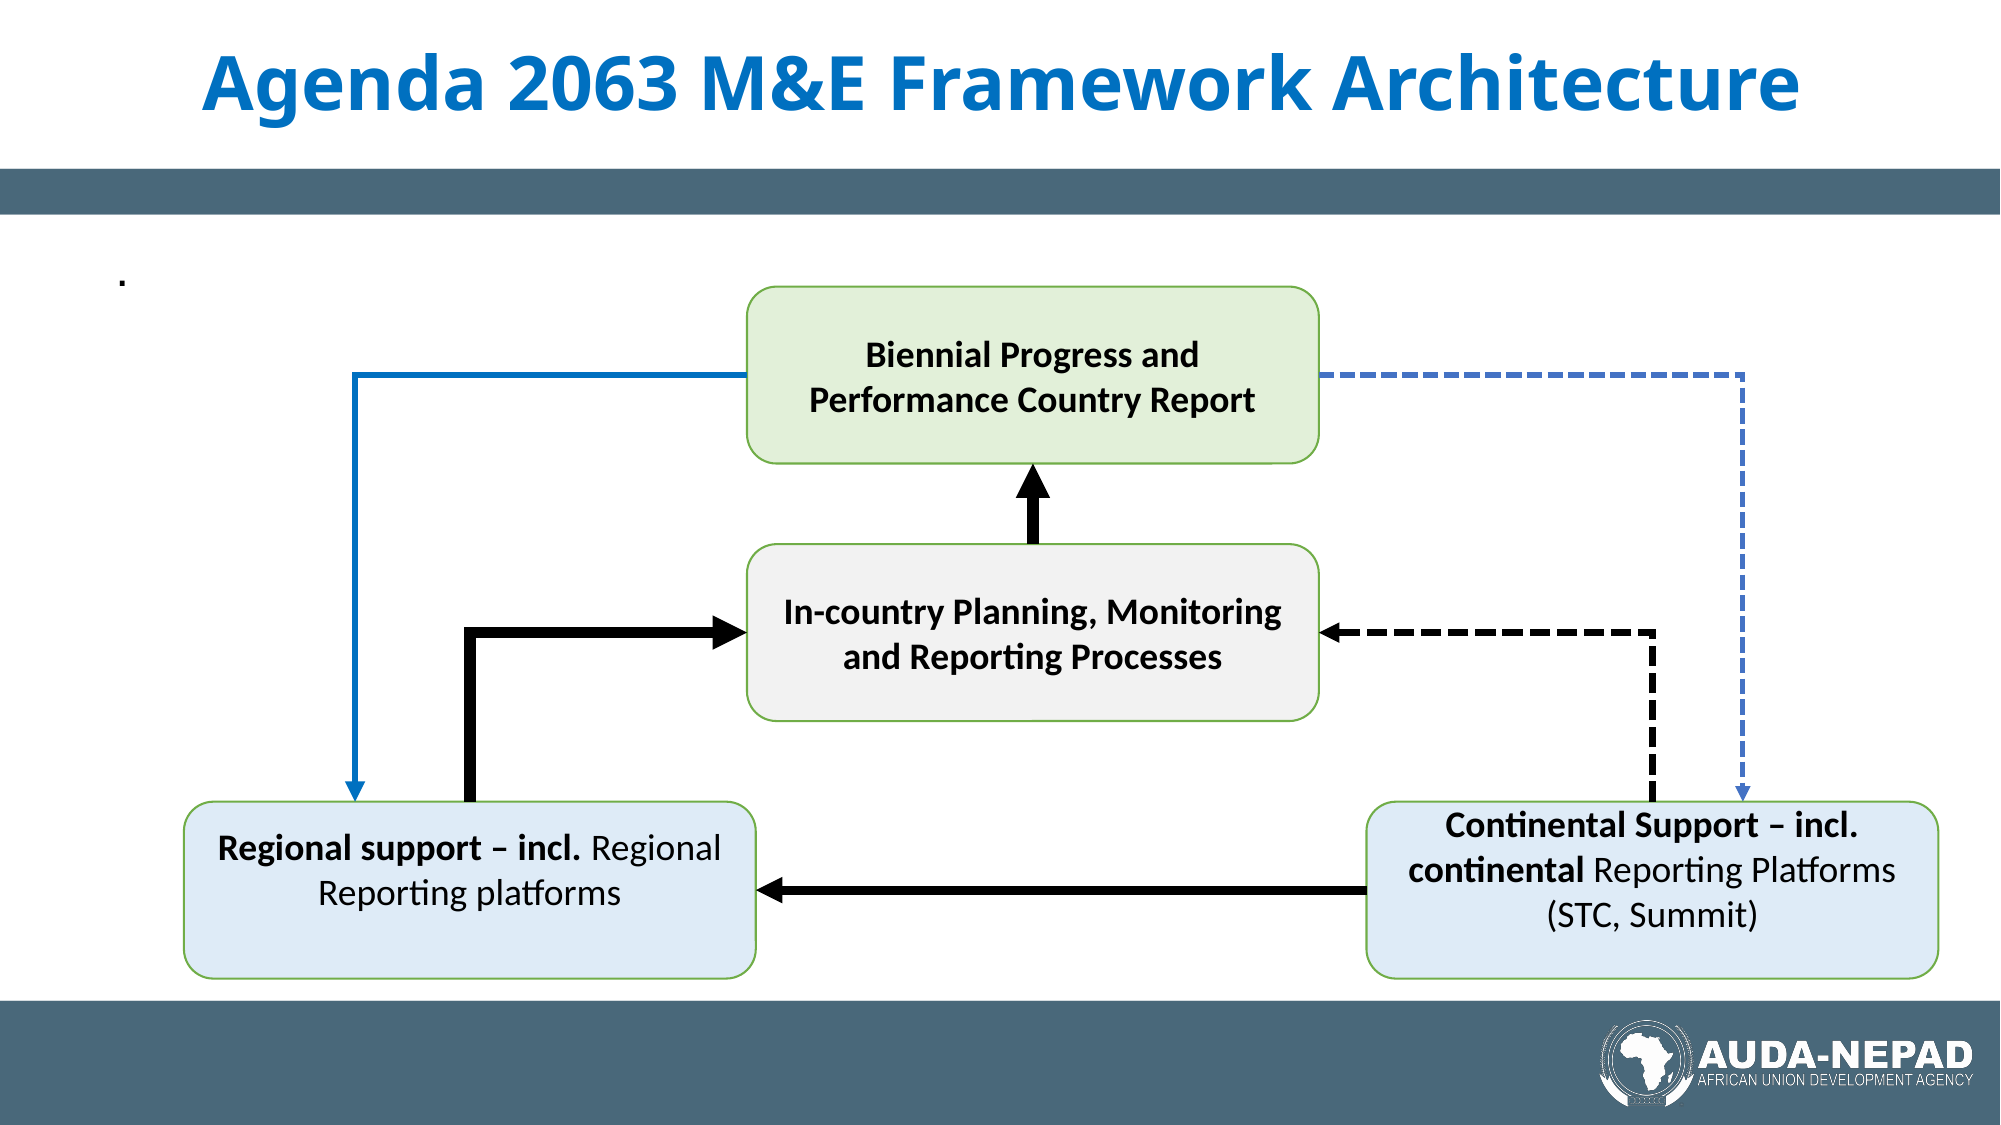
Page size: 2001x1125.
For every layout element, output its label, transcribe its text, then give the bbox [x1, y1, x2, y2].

picture [1599, 1020, 1974, 1107]
text_box Regional support – incl. Regional Reporting platforms [182, 800, 757, 980]
text_box Continental Support – incl. continental Reporting Platforms (STC, Summit) [1365, 800, 1940, 980]
text_box Biennial Progress and Performance Country Report [745, 285, 1320, 465]
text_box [355, 375, 748, 802]
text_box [1318, 375, 1743, 802]
title Agenda 2063 M&E Framework Architecture [69, 24, 1935, 148]
text_box In-country Planning, Monitoring and Reporting Processes [748, 543, 1318, 723]
list . [100, 236, 1966, 978]
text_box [523, 802, 693, 856]
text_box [1401, 802, 1571, 884]
